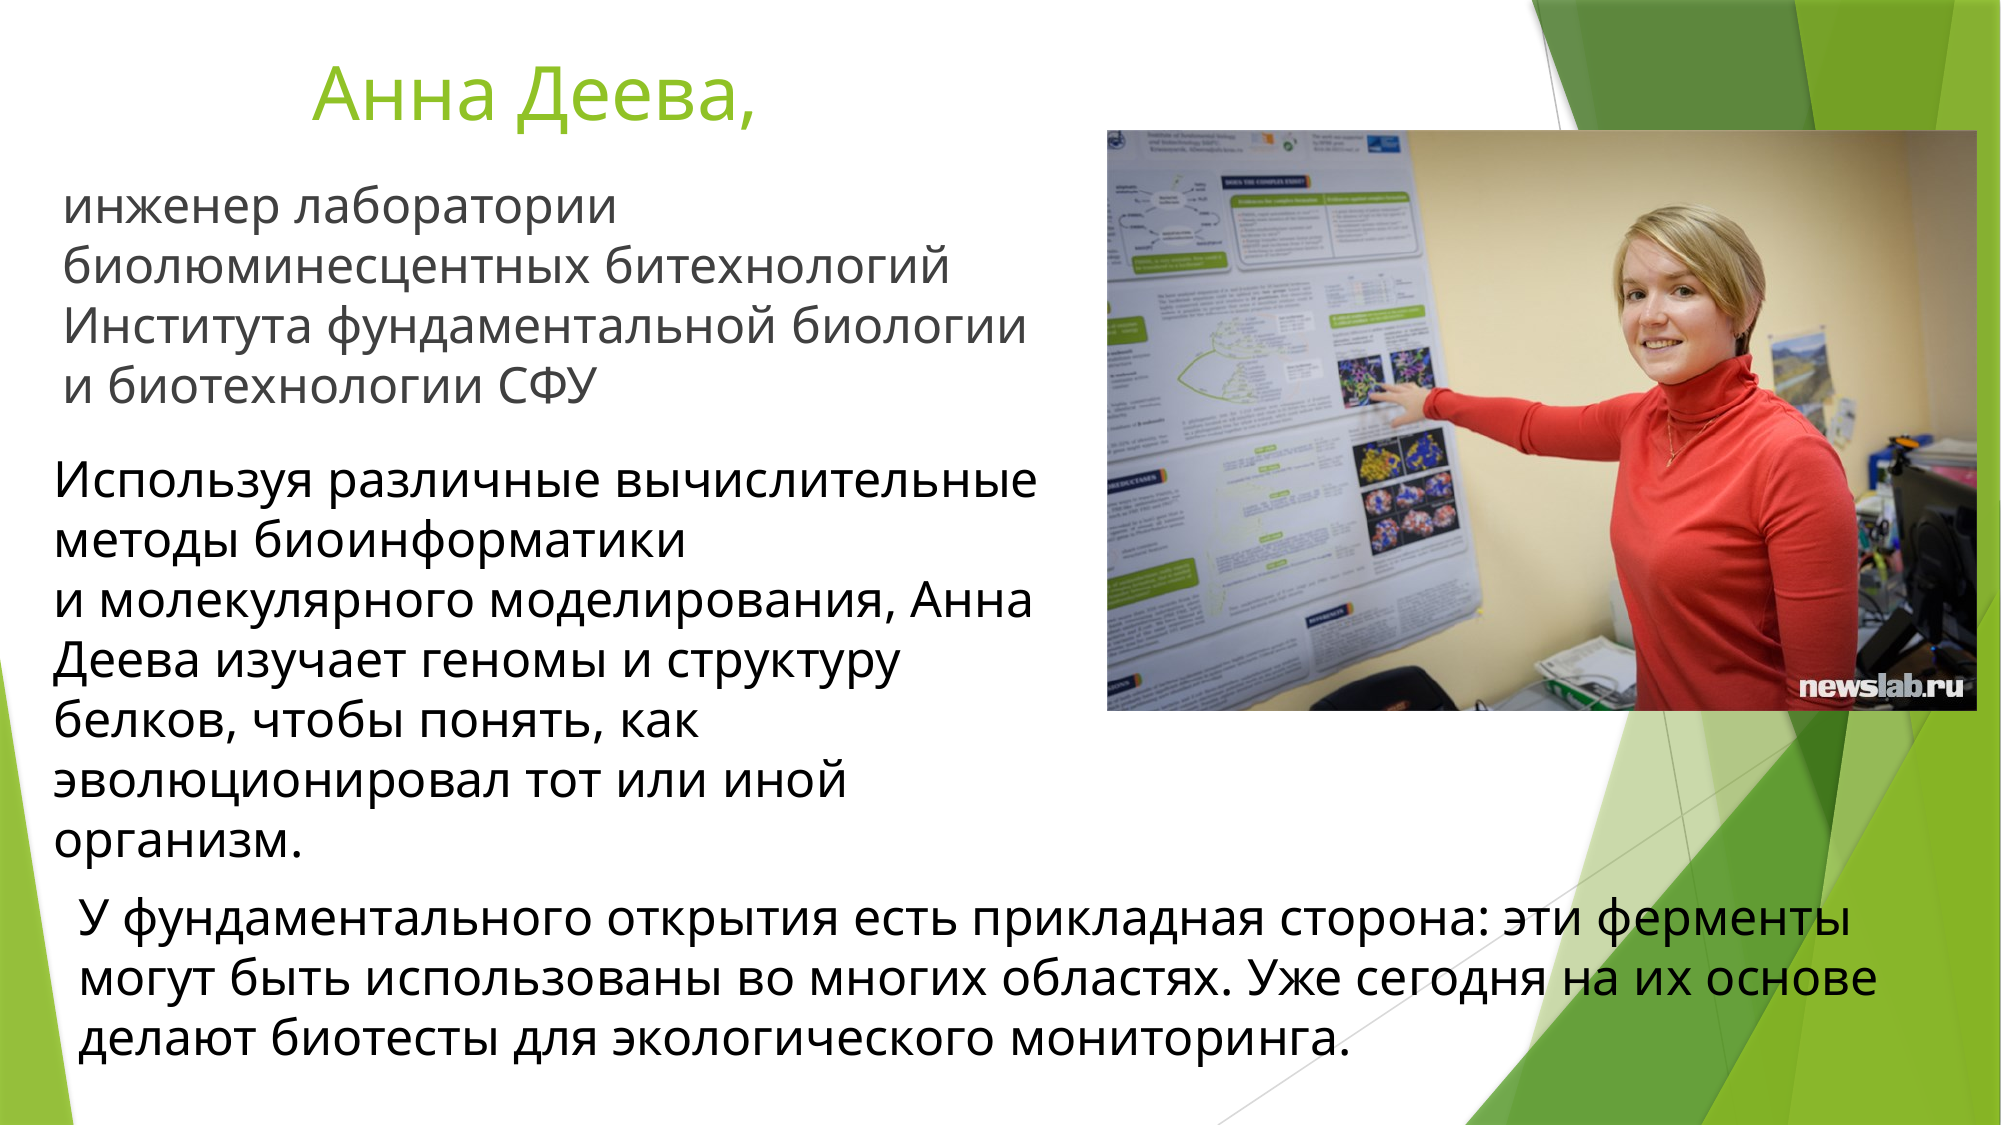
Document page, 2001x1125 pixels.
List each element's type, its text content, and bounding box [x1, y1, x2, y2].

picture [1106, 130, 1978, 712]
list инженер лаборатории биолюминесцентных битехнологий Института фундаментальной биологии и биотехнологии СФУ [47, 166, 1065, 381]
title Анна Деева, [297, 37, 1108, 186]
text_box Используя различные вычислительные методы биоинформатики и молекулярного моделирования, Анна Деева изучает геномы и структуру белков, чтобы понять, как эволюционировал тот или иной организм. [39, 439, 1087, 875]
text_box У фундаментального открытия есть прикладная сторона: эти ферменты могут быть использованы во многих областях. Уже сегодня на их основе делают биотесты для экологического мониторинга. [63, 877, 1973, 1073]
